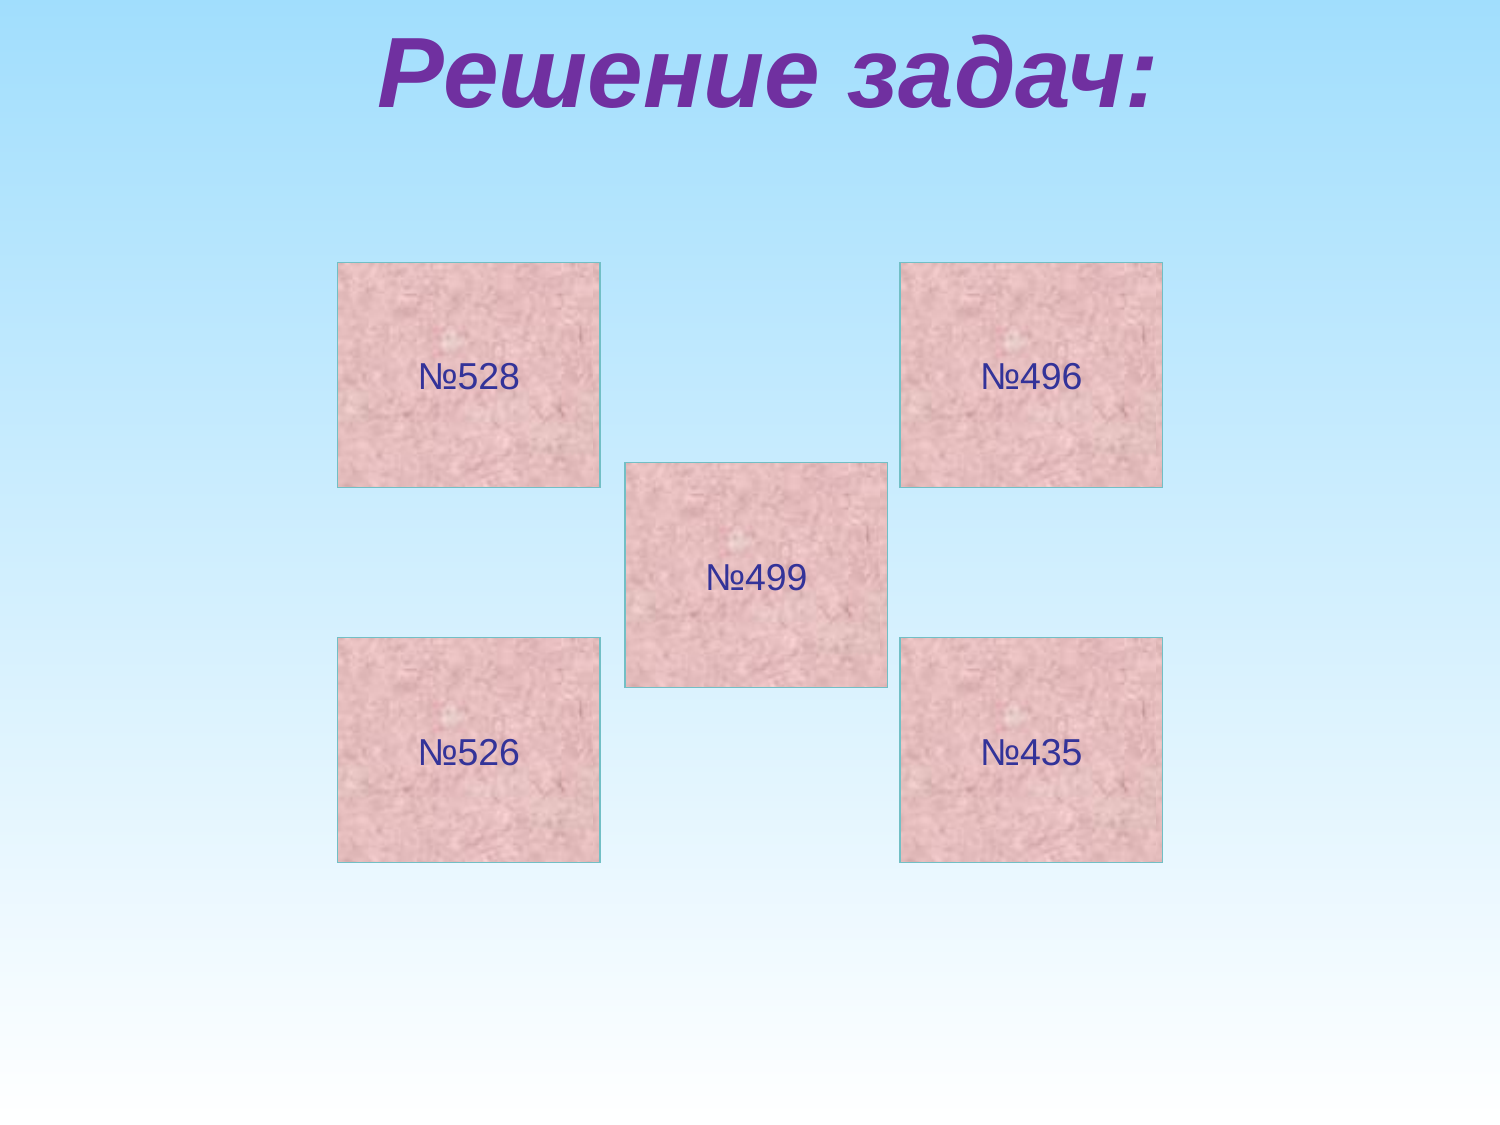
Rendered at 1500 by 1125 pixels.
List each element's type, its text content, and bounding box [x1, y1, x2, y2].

text_box №499 [624, 462, 888, 688]
text_box №496 [900, 262, 1163, 488]
text_box №528 [337, 262, 601, 488]
text_box №526 [337, 637, 601, 863]
text_box Решение задач: [87, 0, 1450, 135]
text_box №435 [900, 637, 1163, 863]
